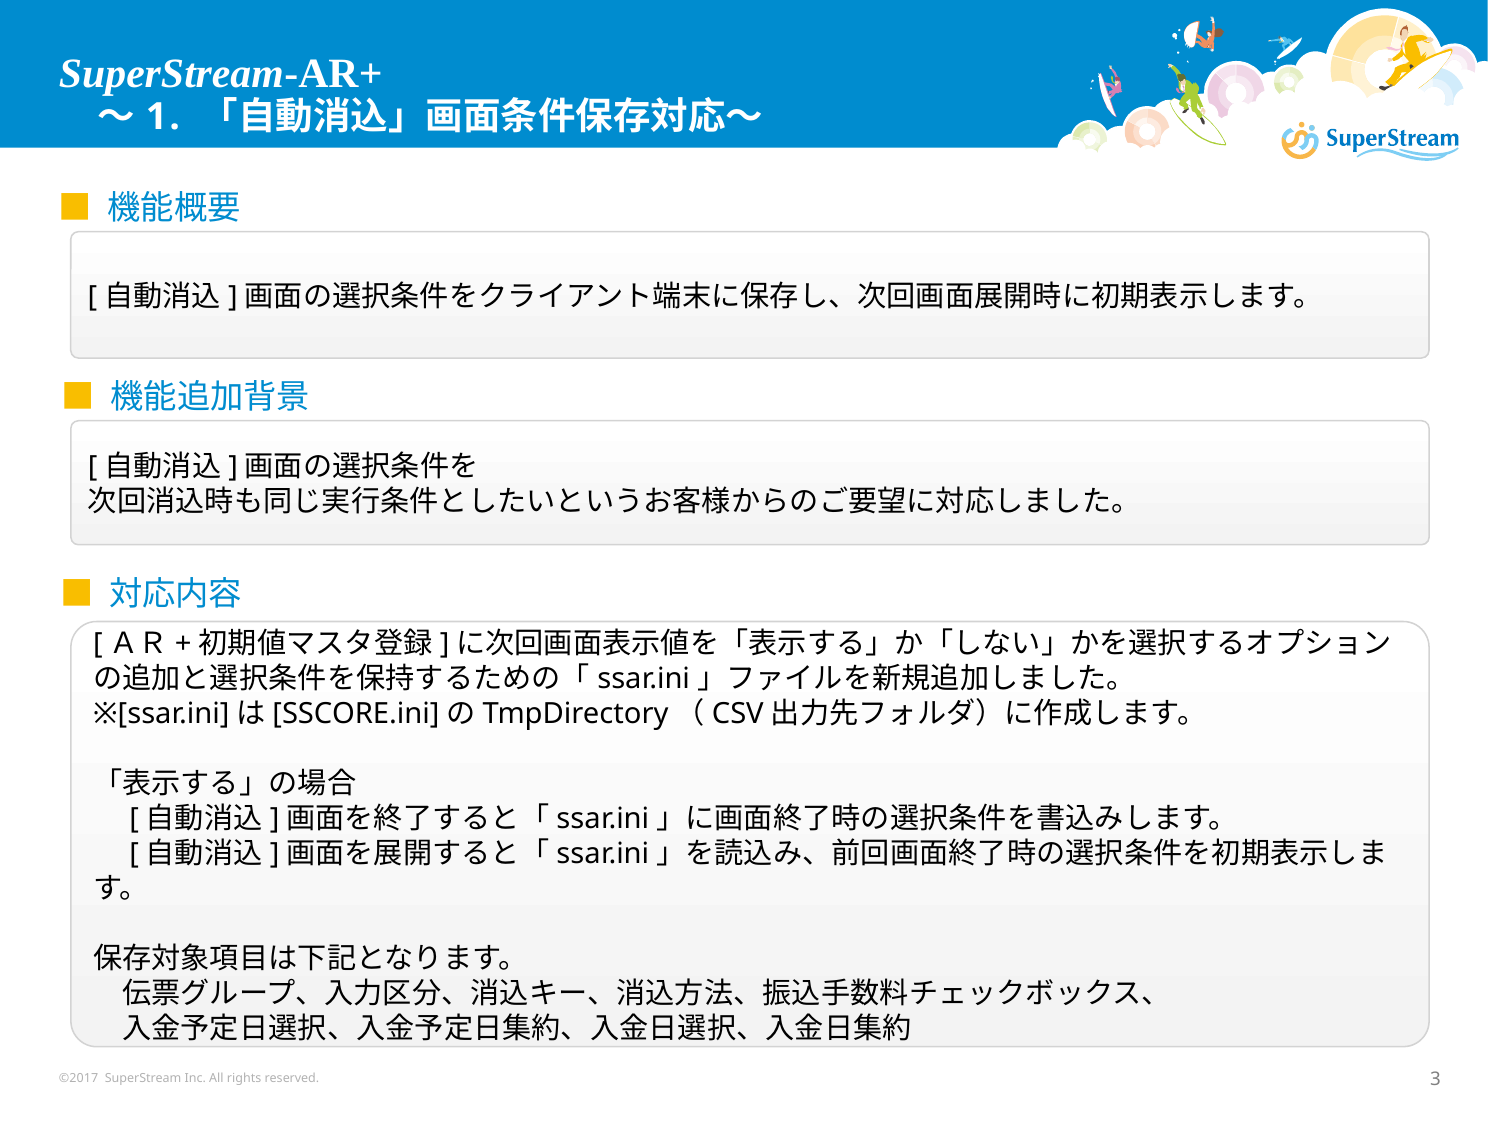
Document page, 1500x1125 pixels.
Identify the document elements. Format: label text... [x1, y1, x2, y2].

footer ©2017 SuperStream Inc. All rights reserved. [59, 1057, 414, 1087]
slide_number 3 [1381, 1062, 1441, 1093]
text_box [自動消込]画面の選択条件をクライアント端末に保存し、次回画面展開時に初期表示します。 [70, 231, 1430, 359]
text_box ■ 対応内容 [45, 564, 356, 620]
text_box [ＡＲ+初期値マスタ登録]に次回画面表示値を「表示する」か「しない」かを選択するオプションの追加と選択条件を保持するための「ssar.ini」ファイルを新規追加しました。 ※[ssar.ini]は[SSCORE.ini]のTmpDirectory（CSV出力先フォルダ）に作成します。 「表示する」の場合 [自動消込]画面を終了すると「ssar.ini」に画面終了時の選択条件を書込みします。 [自動消込]画面を展開すると「ssar.ini」を読込み、前回画面終了時の選択条件を初期表示します。 保存対象項目は下記となります。 伝票グループ、入力区分、消込キー、消込方法、振込手数料チェックボックス、 入金予定日選択、入金予定日集約、入金日選択、入金日集約 [70, 621, 1430, 1047]
text_box [自動消込]画面の選択条件を 次回消込時も同じ実行条件としたいというお客様からのご要望に対応しました。 [70, 420, 1430, 545]
title SuperStream-AR+ ～1. 「自動消込」画面条件保存対応～ [59, 19, 1099, 138]
text_box ■ 機能追加背景 [47, 367, 357, 423]
text_box ■ 機能概要 [44, 178, 355, 234]
